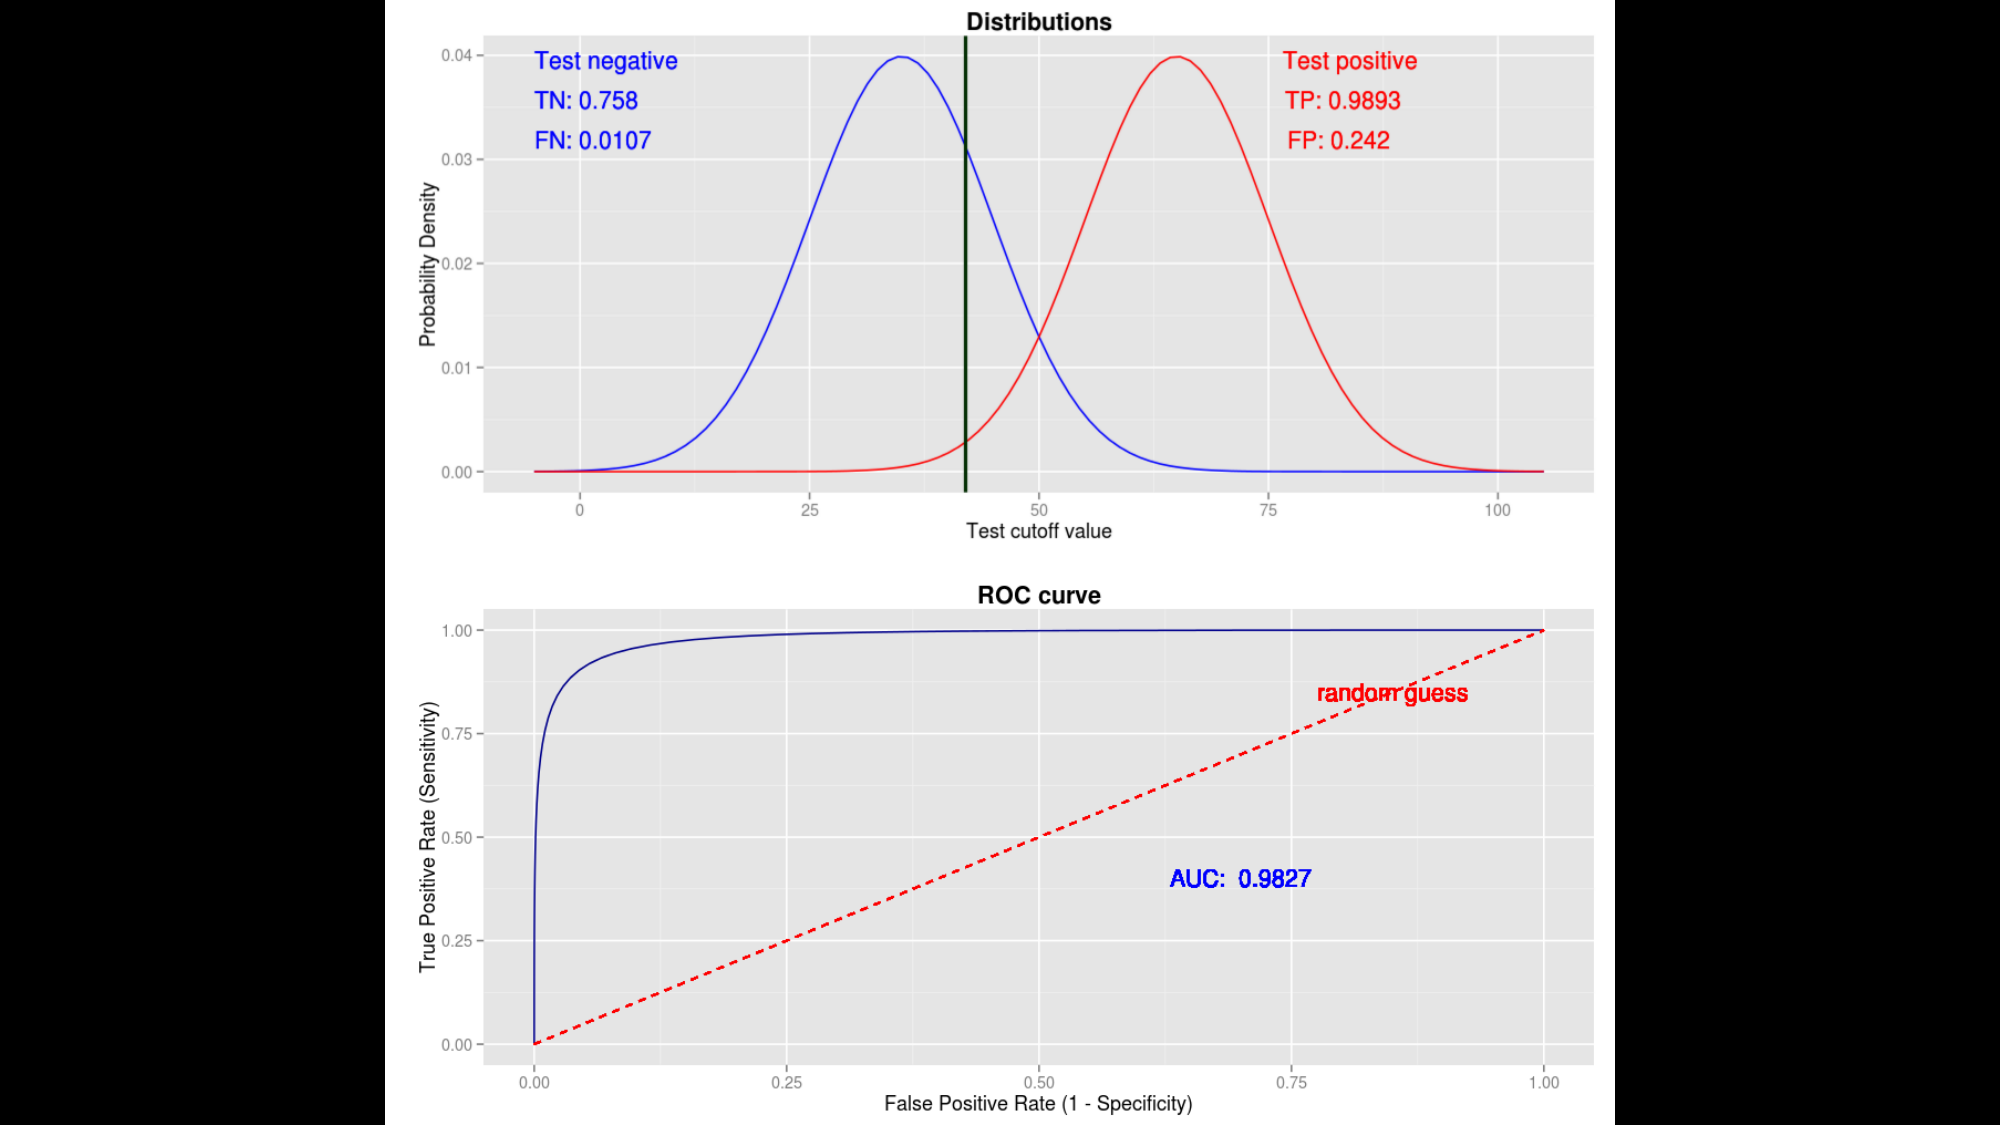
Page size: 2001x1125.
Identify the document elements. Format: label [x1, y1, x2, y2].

picture [385, 0, 1615, 1125]
